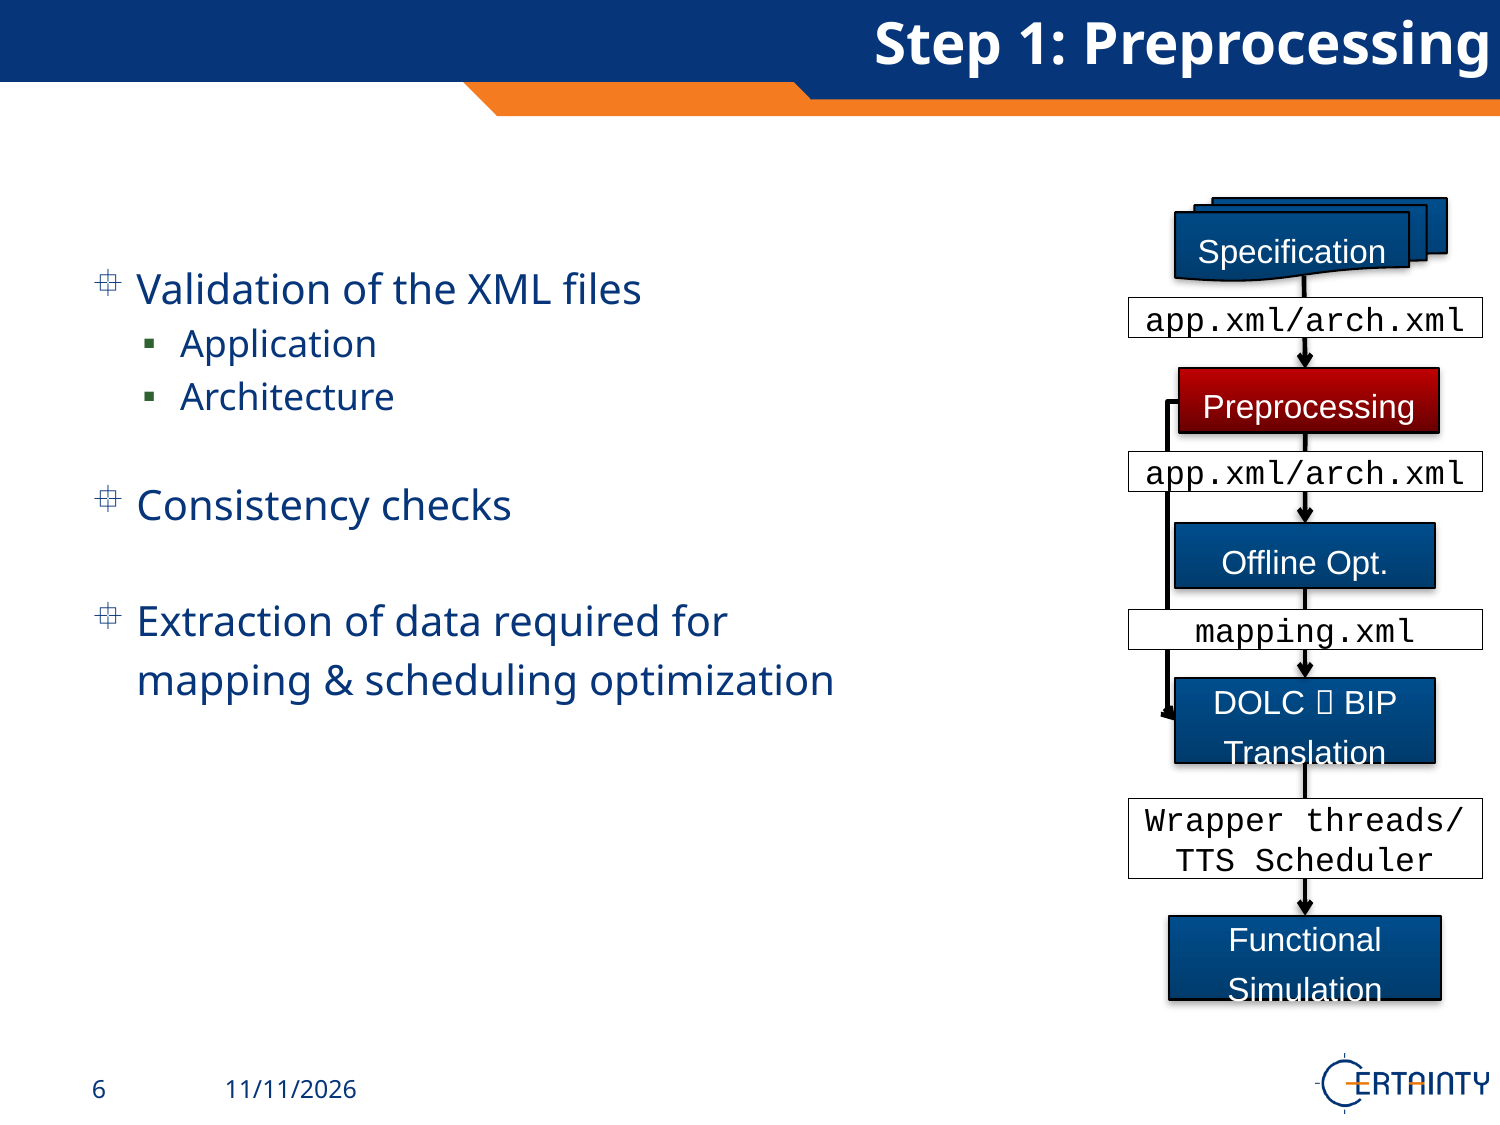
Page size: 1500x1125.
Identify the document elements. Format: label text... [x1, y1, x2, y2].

text_box Wrapper threads/ TTS Scheduler [1309, 798, 1483, 879]
slide_number 6 [77, 1062, 207, 1108]
text_box Validation of the XML files Application Architecture Consistency checks Extraction of data required for mapping & scheduling optimization [76, 255, 1081, 811]
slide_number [207, 1062, 455, 1108]
text_box app.xml/arch.xml [1310, 297, 1483, 338]
picture [1315, 1053, 1489, 1114]
text_box Preprocessing [1179, 367, 1440, 433]
text_box DOLC  BIP Translation [1175, 678, 1436, 764]
text_box app.xml/arch.xml [1128, 297, 1298, 338]
text_box Offline Opt. [1183, 523, 1436, 589]
text_box mapping.xml [1128, 609, 1169, 650]
text_box mapping.xml [1183, 609, 1301, 650]
text_box app.xml/arch.xml [1183, 451, 1301, 492]
text_box app.xml/arch.xml [1309, 451, 1483, 492]
title Step 1: Preprocessing [0, 0, 1500, 82]
text_box Specification [1175, 198, 1447, 281]
text_box mapping.xml [1309, 609, 1483, 650]
text_box Functional Simulation [1169, 915, 1442, 1000]
text_box app.xml/arch.xml [1128, 451, 1169, 492]
text_box Wrapper threads/ TTS Scheduler [1128, 798, 1301, 879]
